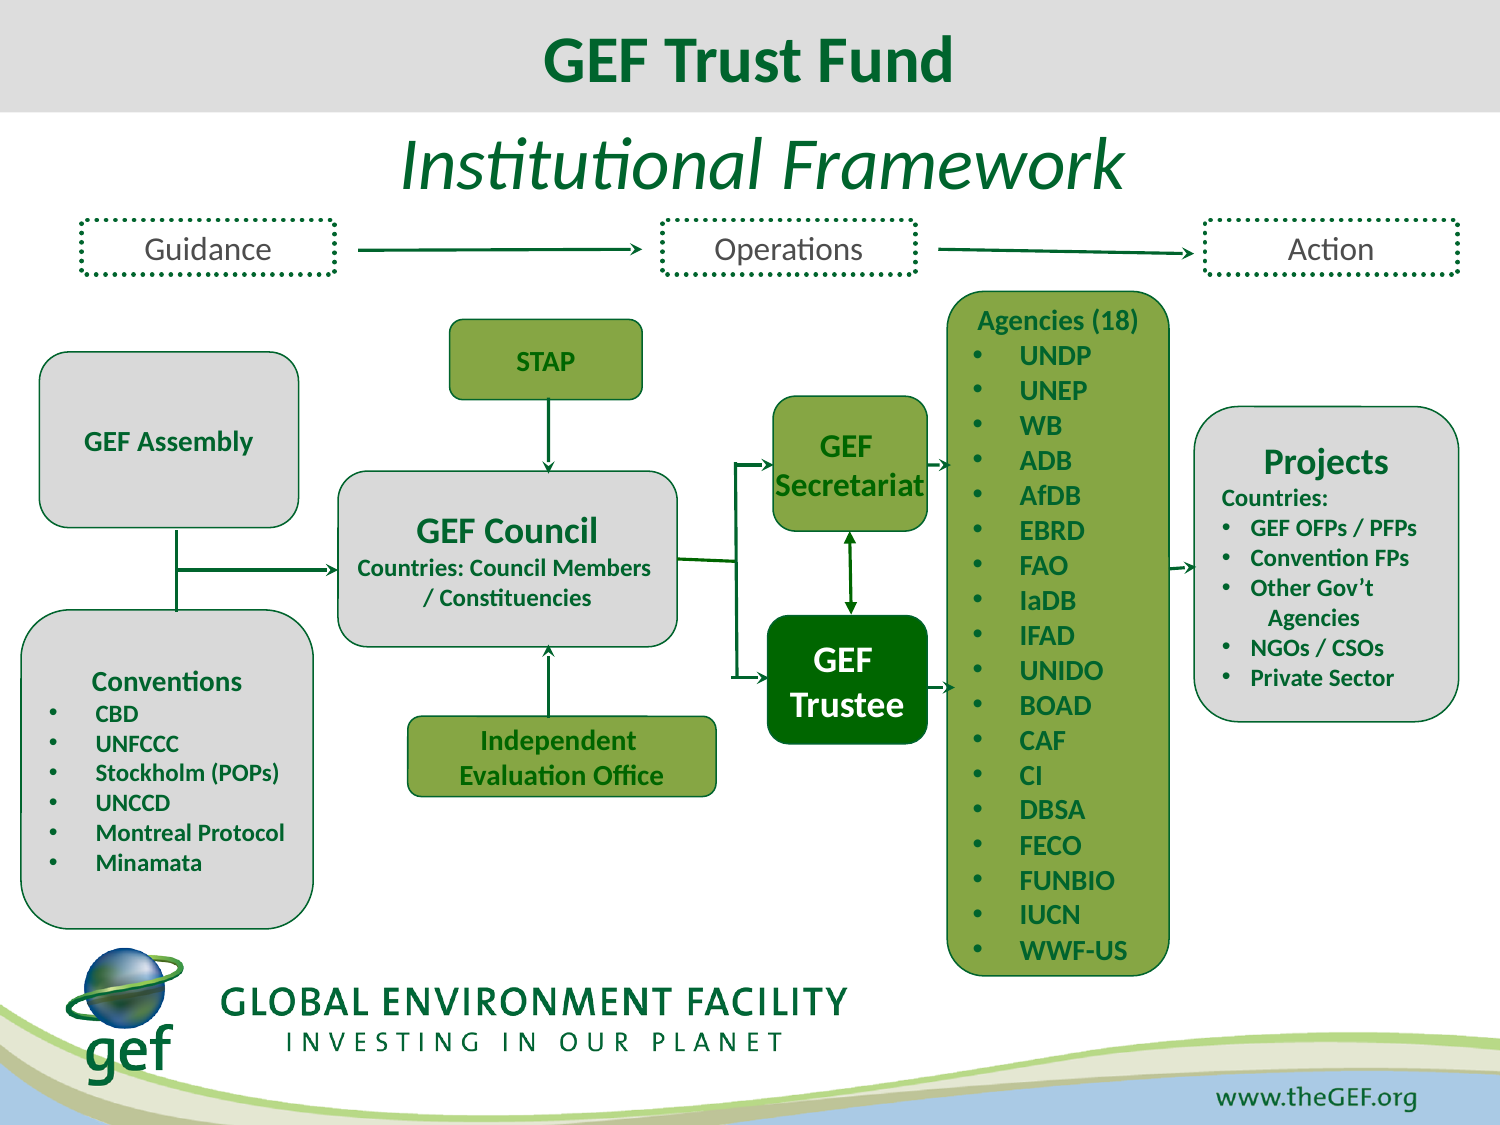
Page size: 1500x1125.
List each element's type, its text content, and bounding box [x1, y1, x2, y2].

text_box [542, 644, 555, 657]
text_box Conventions CBD UNFCCC Stockholm (POPs) UNCCD Montreal Protocol Minamata [20, 609, 314, 929]
text_box Independent Evaluation Office [407, 716, 717, 797]
picture [0, 920, 1500, 1125]
text_box [1181, 247, 1195, 260]
text_box [938, 458, 952, 472]
text_box [542, 461, 555, 474]
text_box [1183, 561, 1197, 574]
text_box [761, 458, 774, 472]
text_box GEF Secretariat [773, 396, 928, 532]
text_box Operations [662, 219, 916, 275]
text_box Action [1204, 219, 1458, 275]
text_box Agencies (18) UNDP UNEP WB ADB AfDB EBRD FAO IaDB IFAD UNIDO BOAD CAF CI DBSA FECO FUNBIO IUCN WWF-US [947, 291, 1170, 976]
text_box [676, 558, 737, 562]
text_box Projects Countries: GEF OFPs / PFPs Convention FPs Other Gov’t Agencies NGOs / CSOs Private Sector [1194, 406, 1459, 722]
title Institutional Framework [87, 113, 1438, 221]
text_box [629, 243, 643, 256]
text_box Guidance [81, 219, 335, 275]
text_box [325, 563, 339, 577]
text_box [942, 681, 955, 694]
text_box GEF Council Countries: Council Members / Constituencies [337, 471, 678, 647]
text_box GEF Trustee [767, 615, 928, 744]
text_box GEF Trust Fund [0, 0, 1500, 113]
text_box STAP [449, 319, 643, 400]
text_box GEF Assembly [39, 351, 299, 528]
text_box [756, 671, 770, 685]
